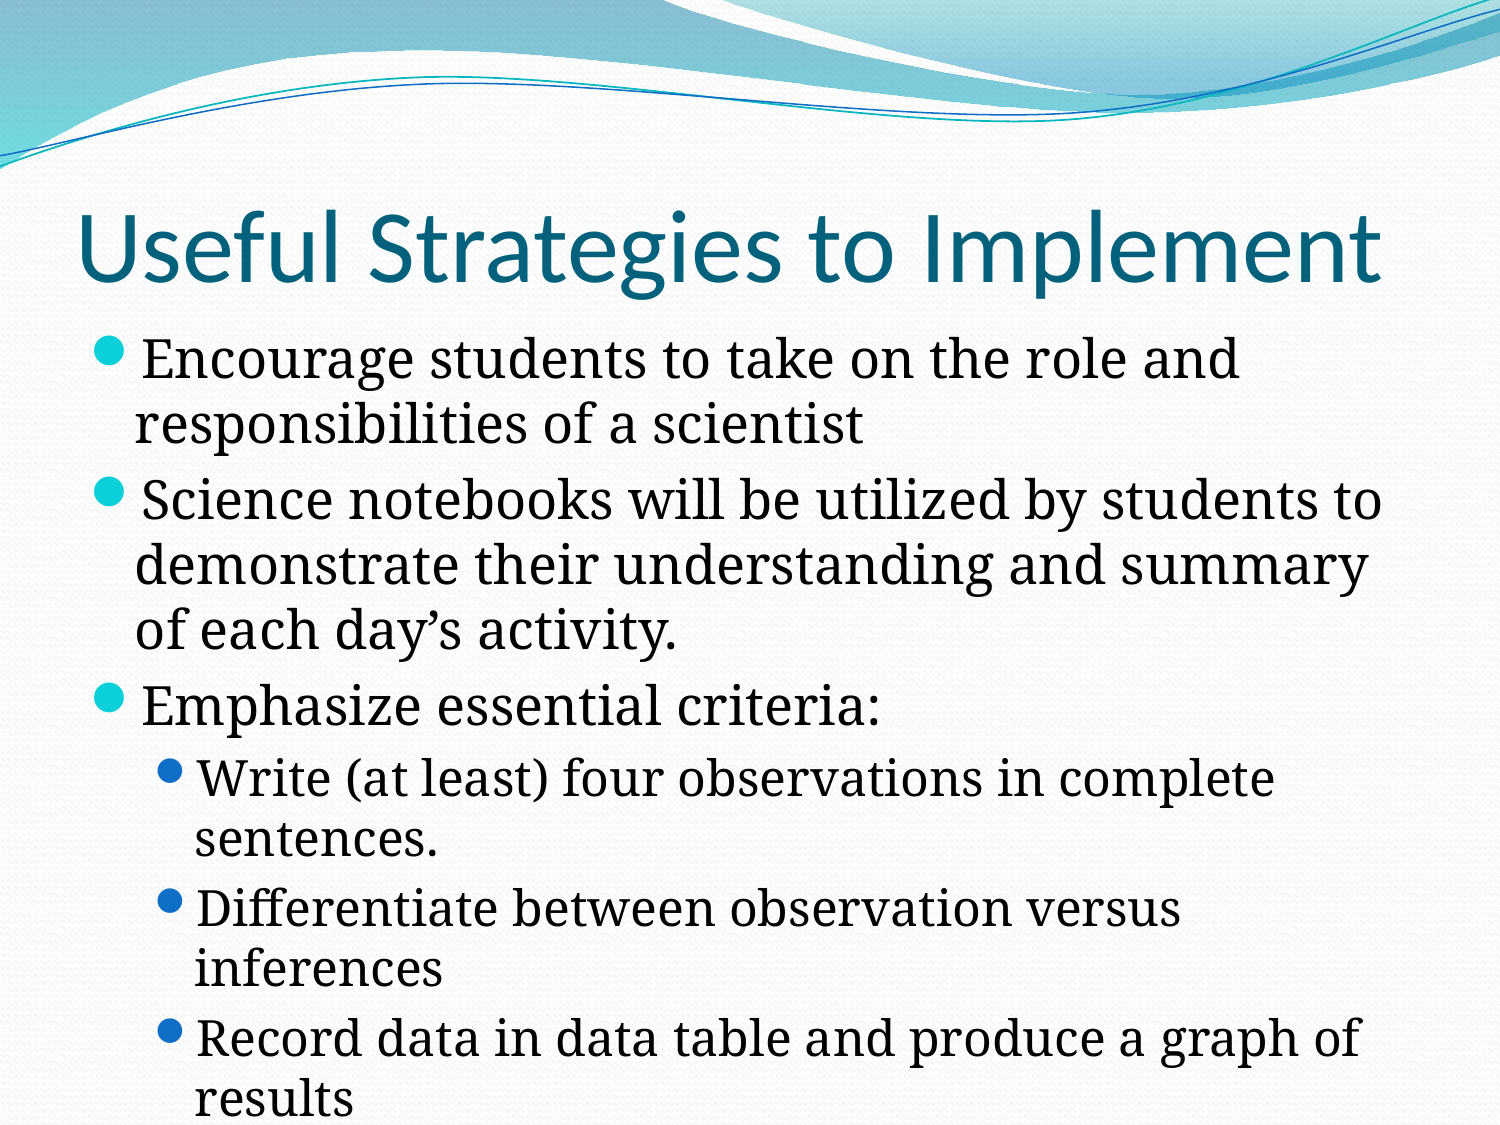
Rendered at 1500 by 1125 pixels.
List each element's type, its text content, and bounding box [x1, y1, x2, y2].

title Useful Strategies to Implement [75, 115, 1425, 303]
list Encourage students to take on the role and responsibilities of a scientist Science notebooks will be utilized by students to demonstrate their understanding and summary of each day’s activity. Emphasize essential criteria: Write (at least) four observations in complete sentences. Differentiate between observation versus inferences Record data in data table and produce a graph of results Calculate average mortality rate [75, 317, 1425, 1038]
